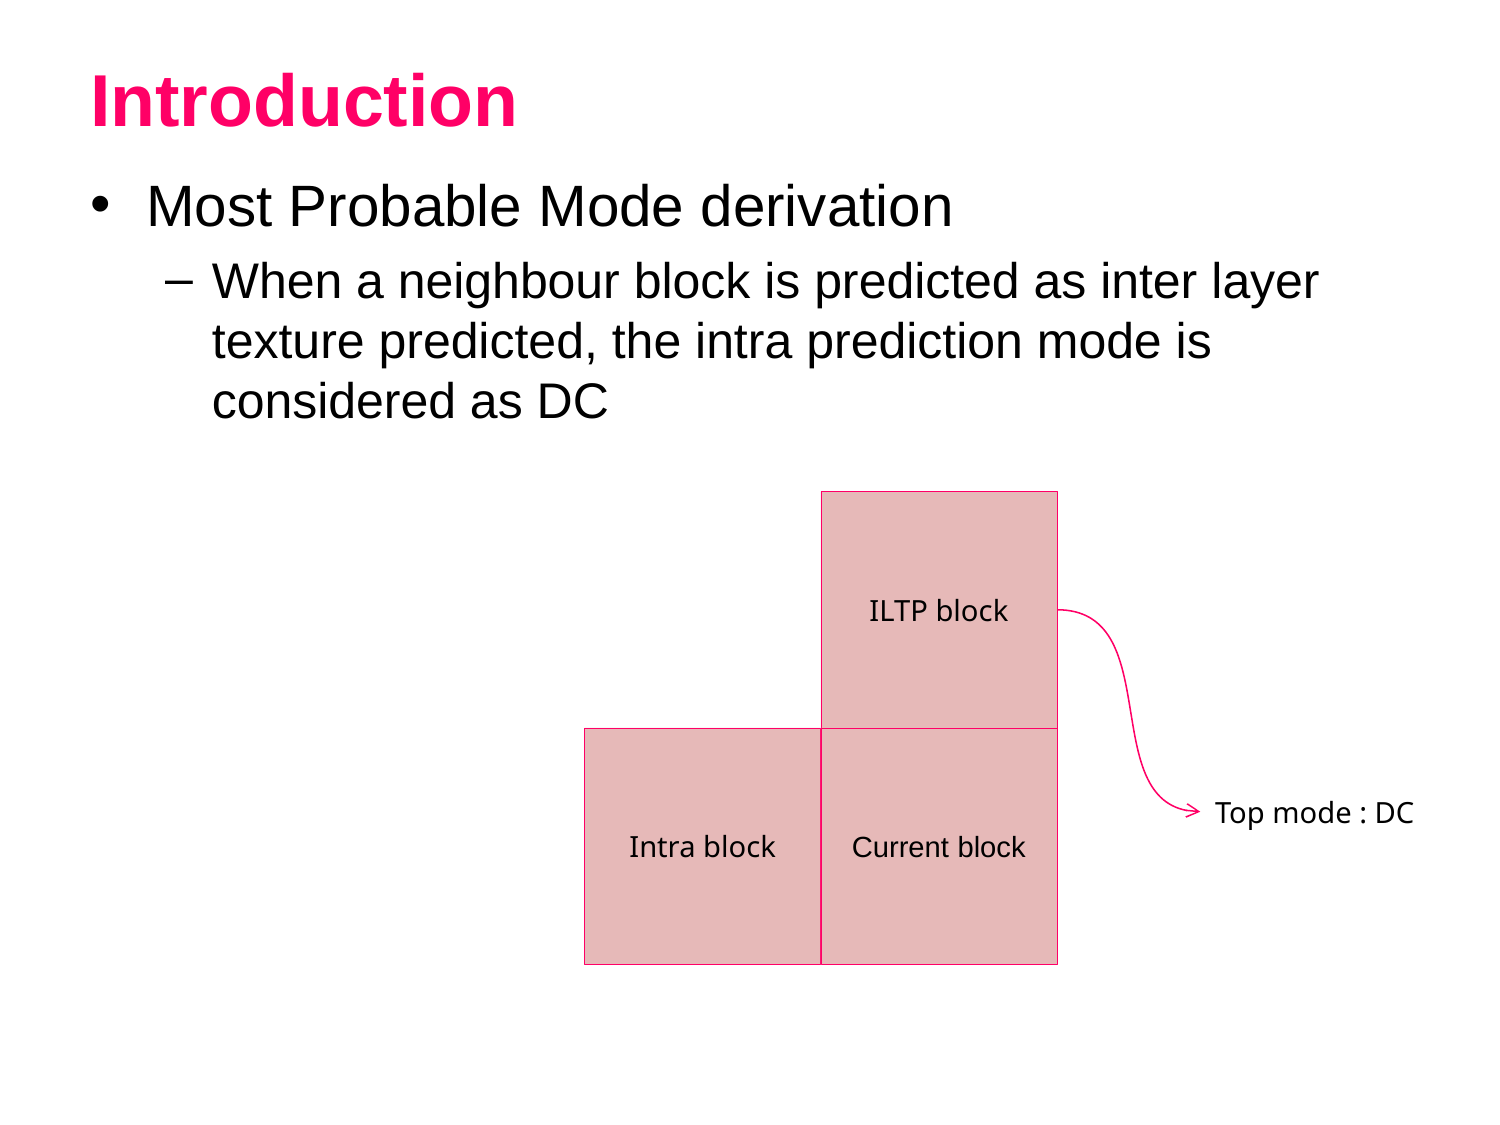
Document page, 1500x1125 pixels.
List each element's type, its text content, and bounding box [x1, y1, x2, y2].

text_box Top mode : DC [1200, 786, 1430, 837]
list Most Probable Mode derivation When a neighbour block is predicted as inter layer texture predicted, the intra prediction mode is considered as DC [75, 160, 1424, 1047]
title Introduction [75, 121, 1425, 149]
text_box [584, 491, 1058, 965]
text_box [1056, 609, 1200, 813]
title Introduction [75, 45, 1425, 120]
